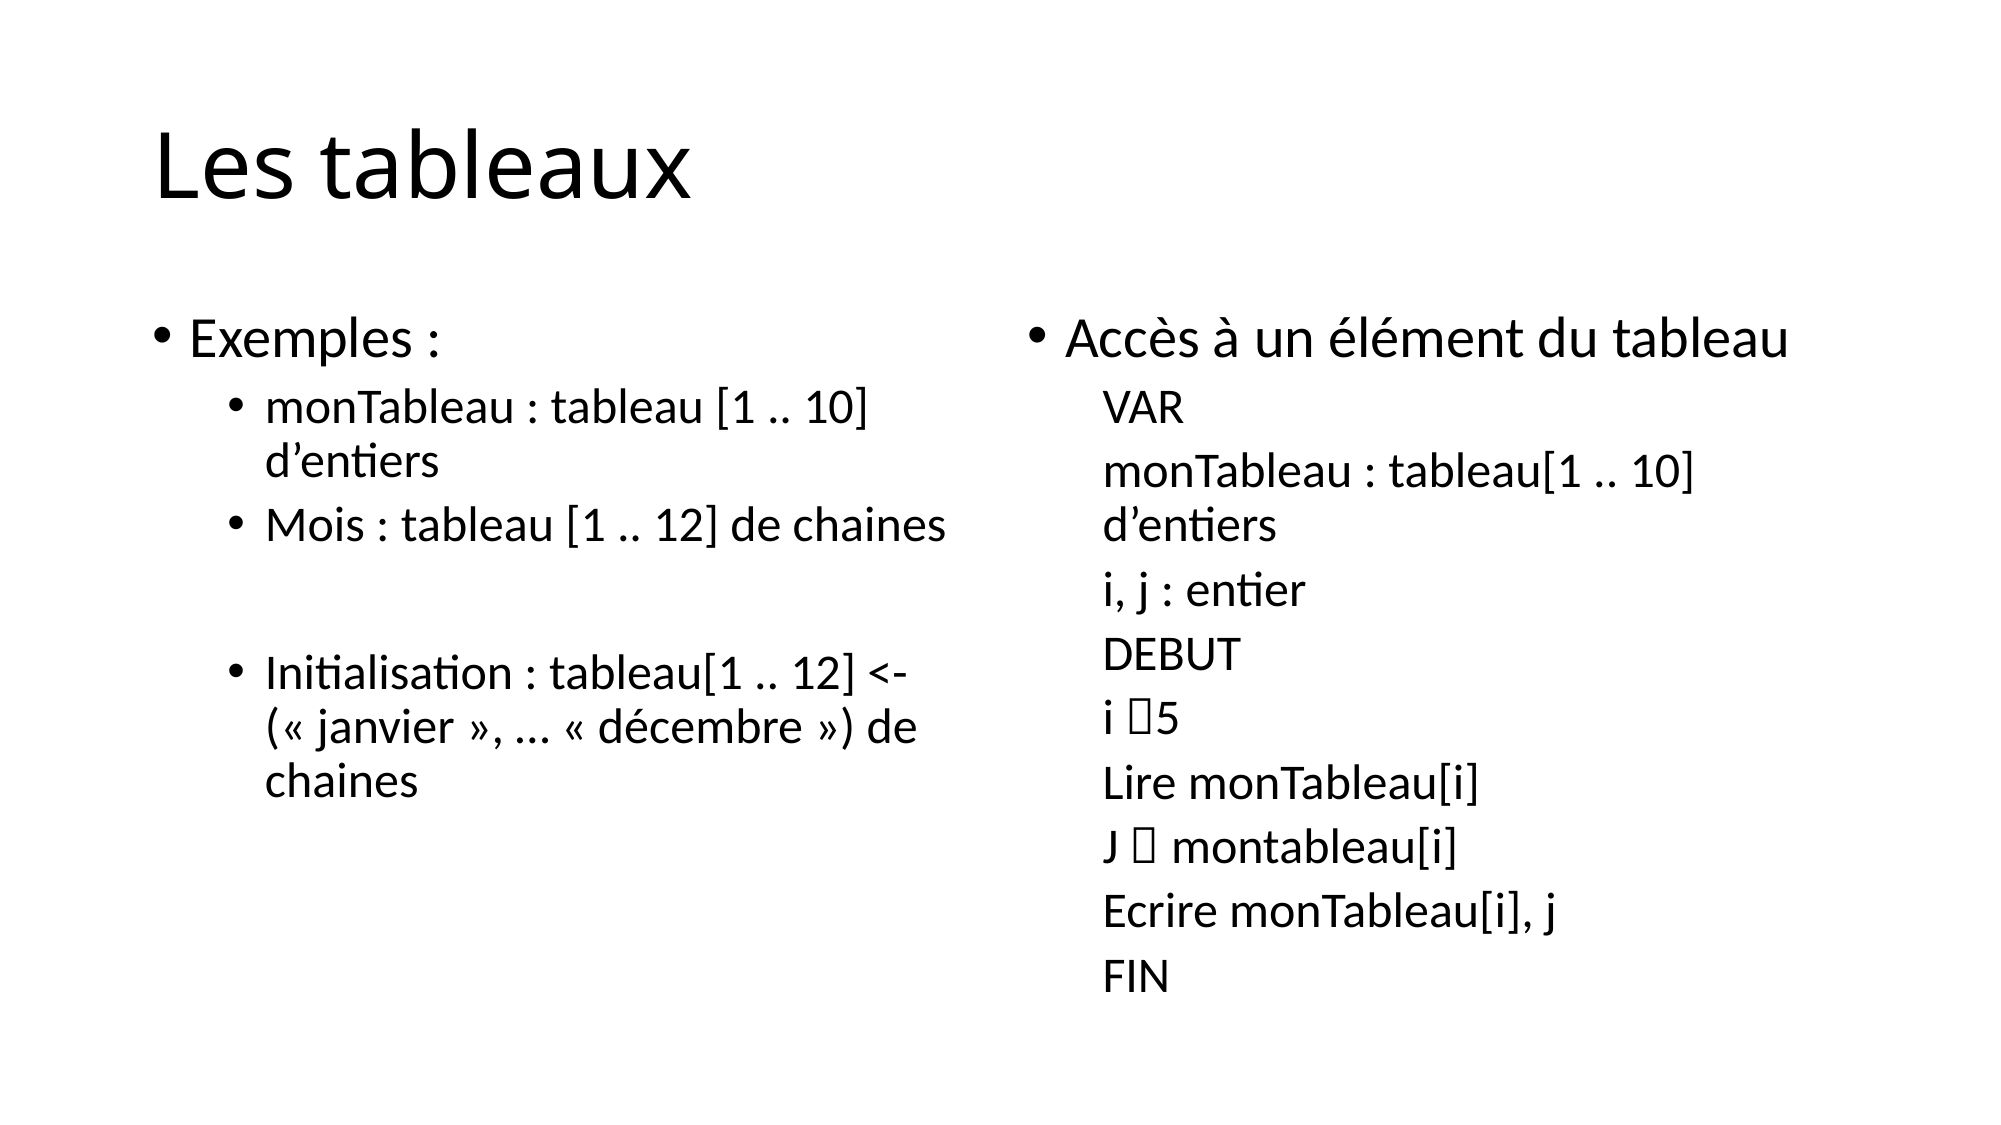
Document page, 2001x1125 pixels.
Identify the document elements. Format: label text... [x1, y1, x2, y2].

list Exemples : monTableau : tableau [1 .. 10] d’entiers Mois : tableau [1 .. 12] de chaines Initialisation : tableau[1 .. 12] <- (« janvier », … « décembre ») de chaines [137, 299, 988, 1014]
list Accès à un élément du tableau VAR monTableau : tableau[1 .. 10] d’entiers i, j : entier DEBUT i 5 Lire monTableau[i] J  montableau[i] Ecrire monTableau[i], j FIN [1012, 299, 1863, 1014]
title Les tableaux [137, 59, 1863, 278]
